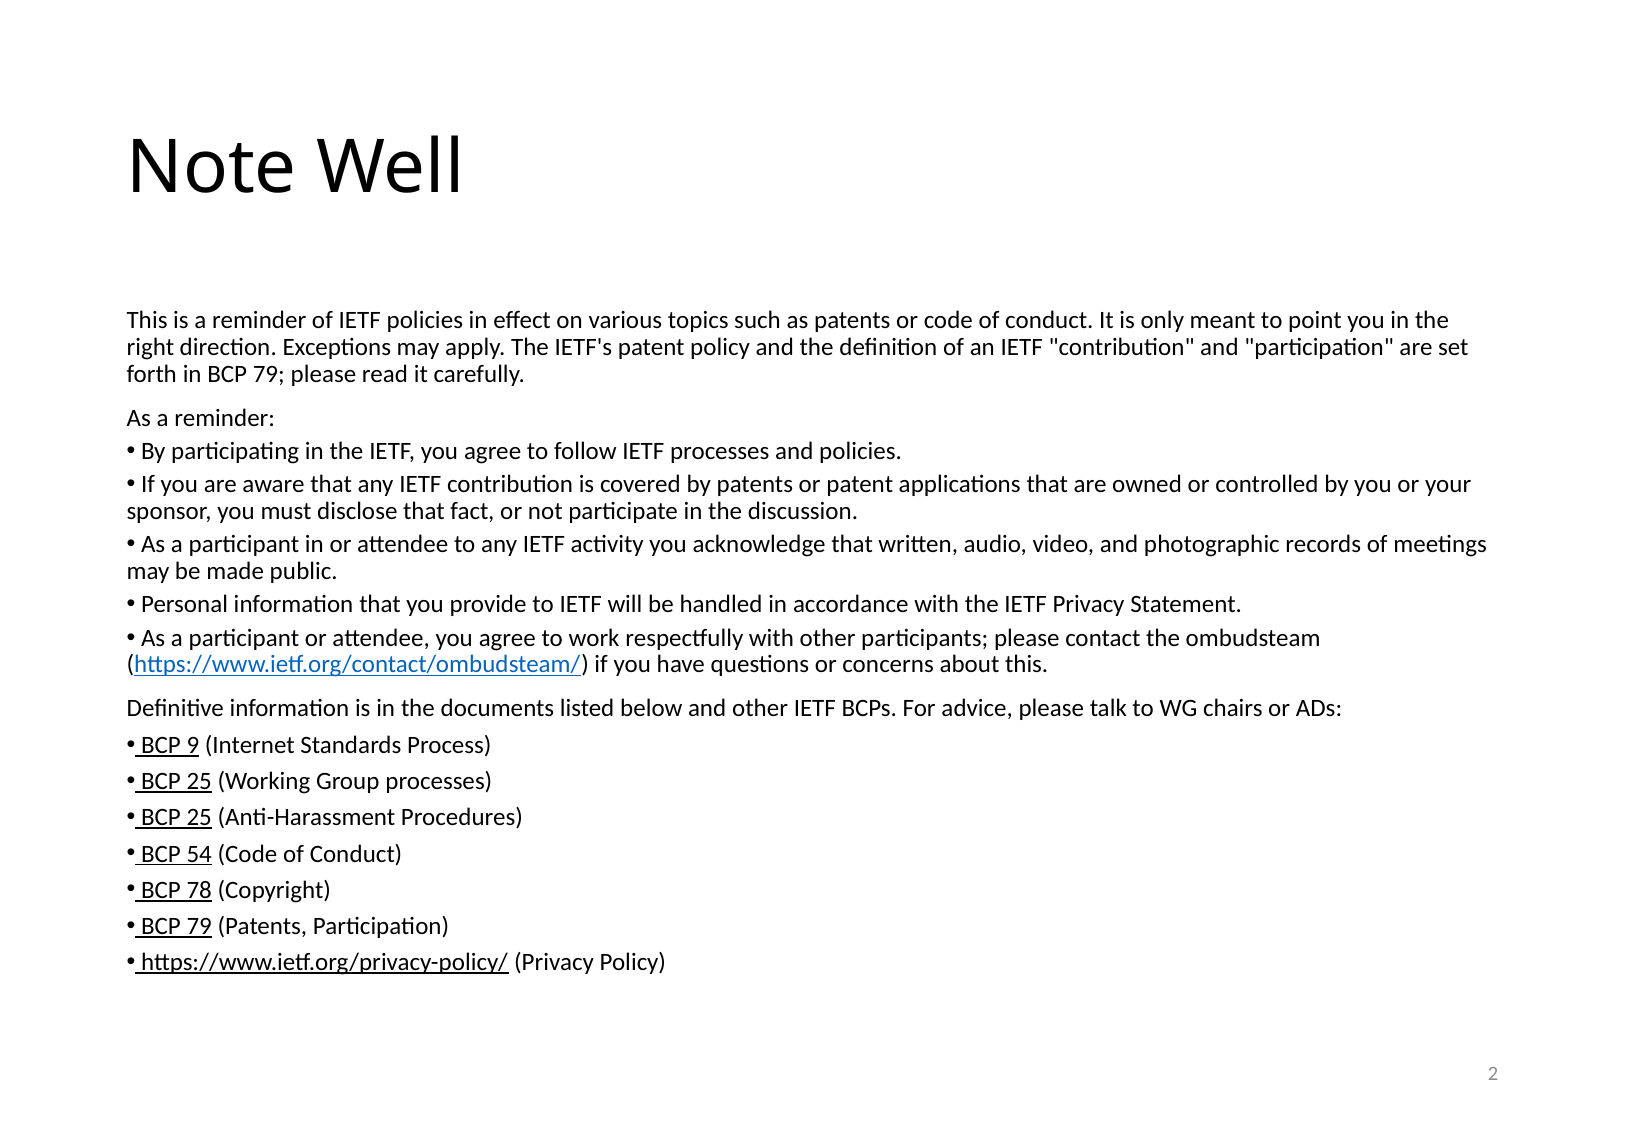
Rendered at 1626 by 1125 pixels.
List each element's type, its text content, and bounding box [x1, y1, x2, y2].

slide_number 2 [1147, 1042, 1514, 1103]
list This is a reminder of IETF policies in effect on various topics such as patents or code of conduct. It is only meant to point you in the right direction. Exceptions may apply. The IETF's patent policy and the definition of an IETF "contribution" and "participation" are set forth in BCP 79; please read it carefully. As a reminder: By participating in the IETF, you agree to follow IETF processes and policies. If you are aware that any IETF contribution is covered by patents or patent applications that are owned or controlled by you or your sponsor, you must disclose that fact, or not participate in the discussion. As a participant in or attendee to any IETF activity you acknowledge that written, audio, video, and photographic records of meetings may be made public. Personal information that you provide to IETF will be handled in accordance with the IETF Privacy Statement. As a participant or attendee, you agree to work respectfully with other participants; please contact the ombudsteam (https://www.ietf.org/contact/ombudsteam/) if you have questions or concerns about this. Definitive information is in the documents listed below and other IETF BCPs. For advice, please talk to WG chairs or ADs: BCP 9 (Internet Standards Process) BCP 25 (Working Group processes) BCP 25 (Anti-Harassment Procedures) BCP 54 (Code of Conduct) BCP 78 (Copyright) BCP 79 (Patents, Participation) https://www.ietf.org/privacy-policy/ (Privacy Policy) [111, 299, 1514, 1014]
title Note Well [111, 59, 1514, 278]
